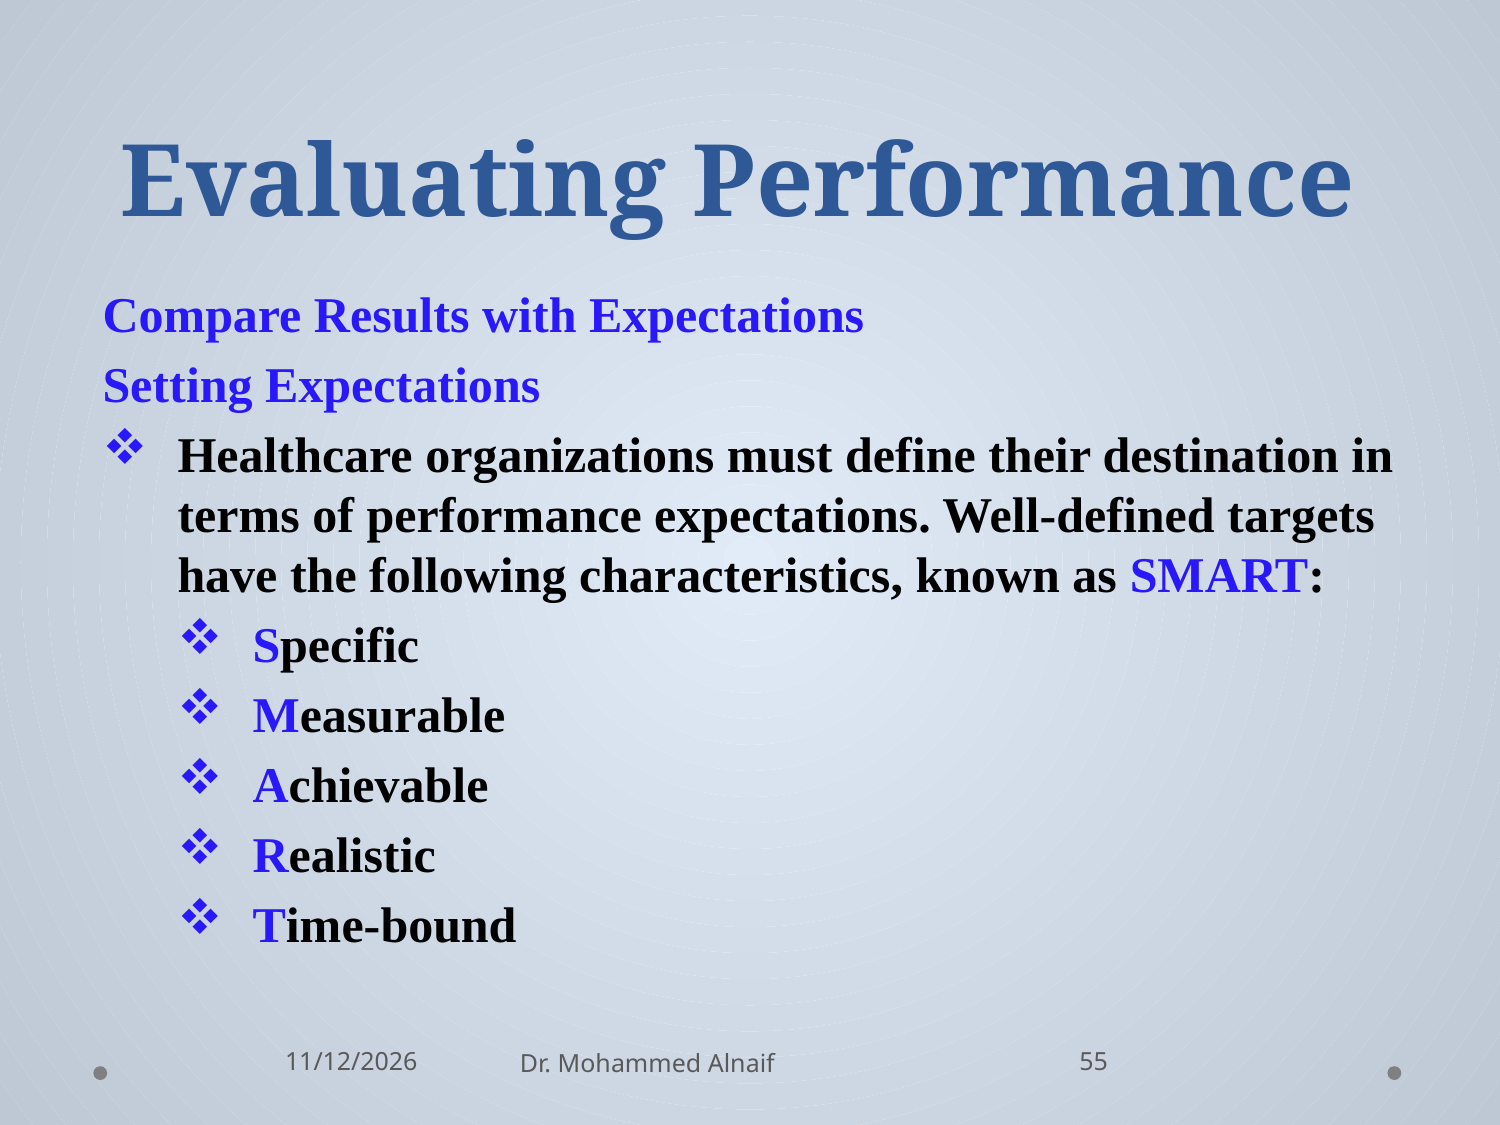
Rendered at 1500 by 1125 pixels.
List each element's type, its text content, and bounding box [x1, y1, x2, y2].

title Evaluating Performance [100, 78, 1376, 244]
footer Dr. Mohammed Alnaif [512, 1025, 988, 1100]
subtitle Compare Results with Expectations Setting Expectations Healthcare organizations must define their destination in terms of performance expectations. Well-defined targets have the following characteristics, known as SMART: Specific Measurable Achievable Realistic Time-bound [87, 275, 1413, 1001]
slide_number 55 [1074, 1025, 1425, 1100]
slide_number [75, 1025, 425, 1100]
